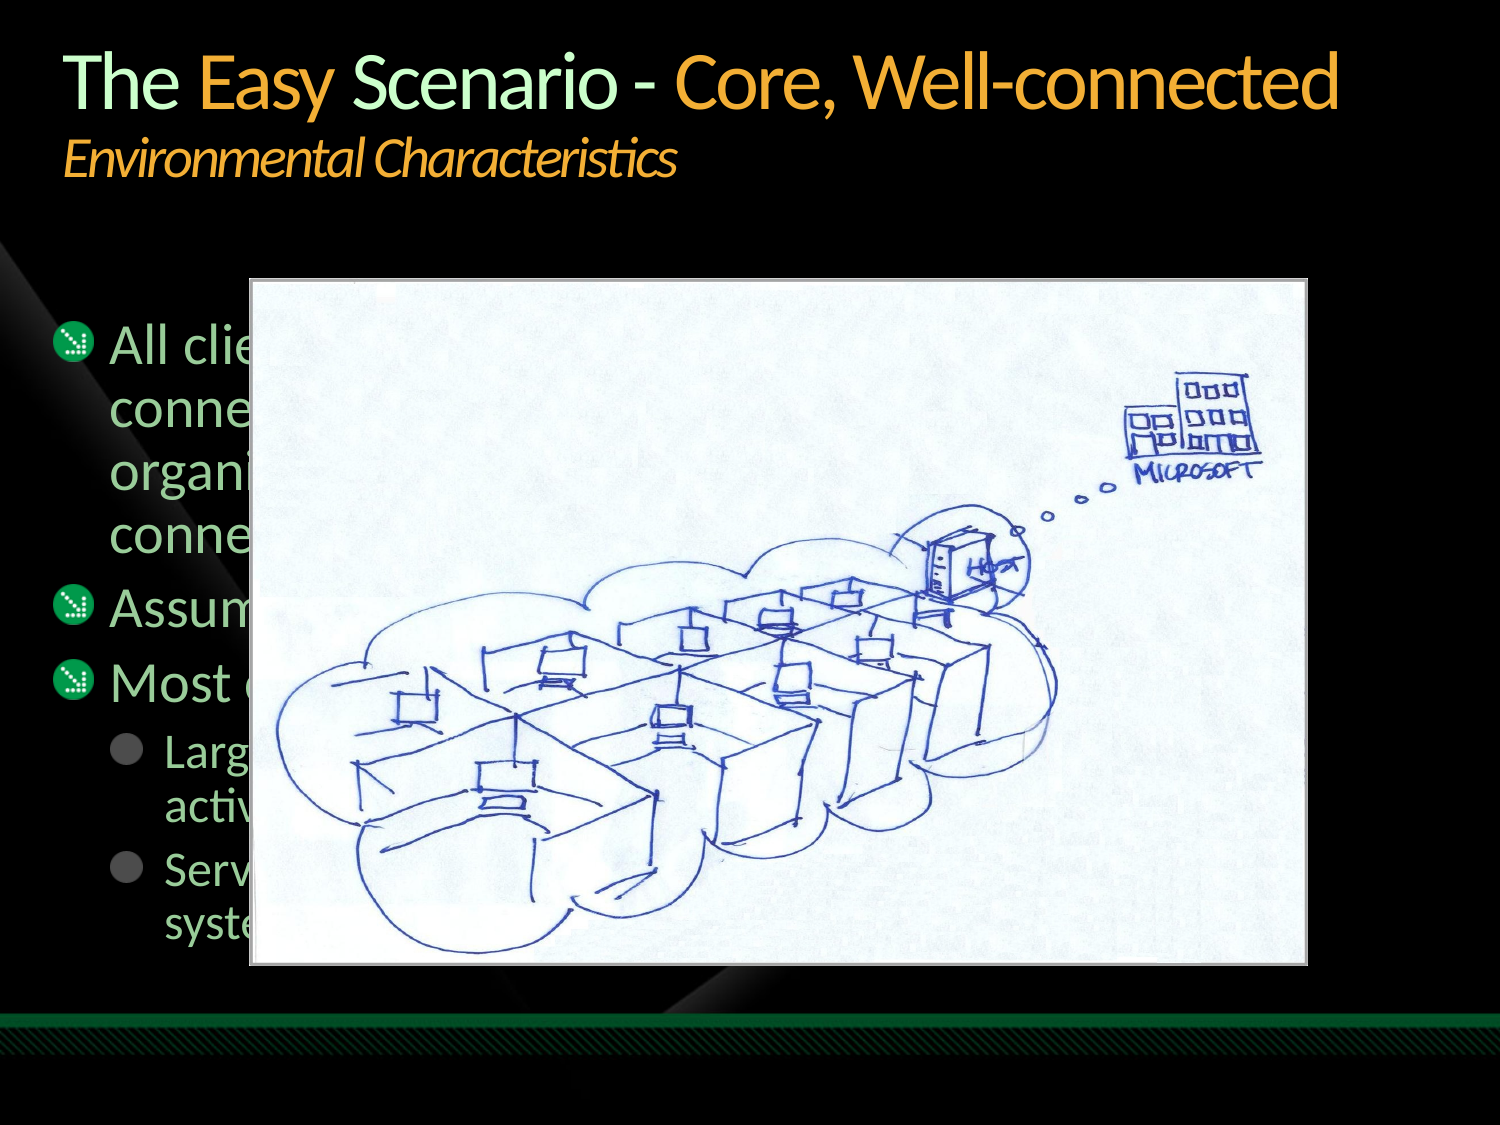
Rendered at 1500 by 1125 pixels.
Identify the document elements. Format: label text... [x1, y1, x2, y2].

title The Easy Scenario - Core, Well-connected Environmental Characteristics [62, 37, 1438, 147]
picture [0, 0, 1500, 1125]
list All clients are always connected to the organization’s network (or connect on a regular basis) Assumes central or strong IT Most common scenario: Large number of systems to activate Server and client operating systems; Office 2010 [53, 314, 243, 967]
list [249, 277, 1308, 966]
